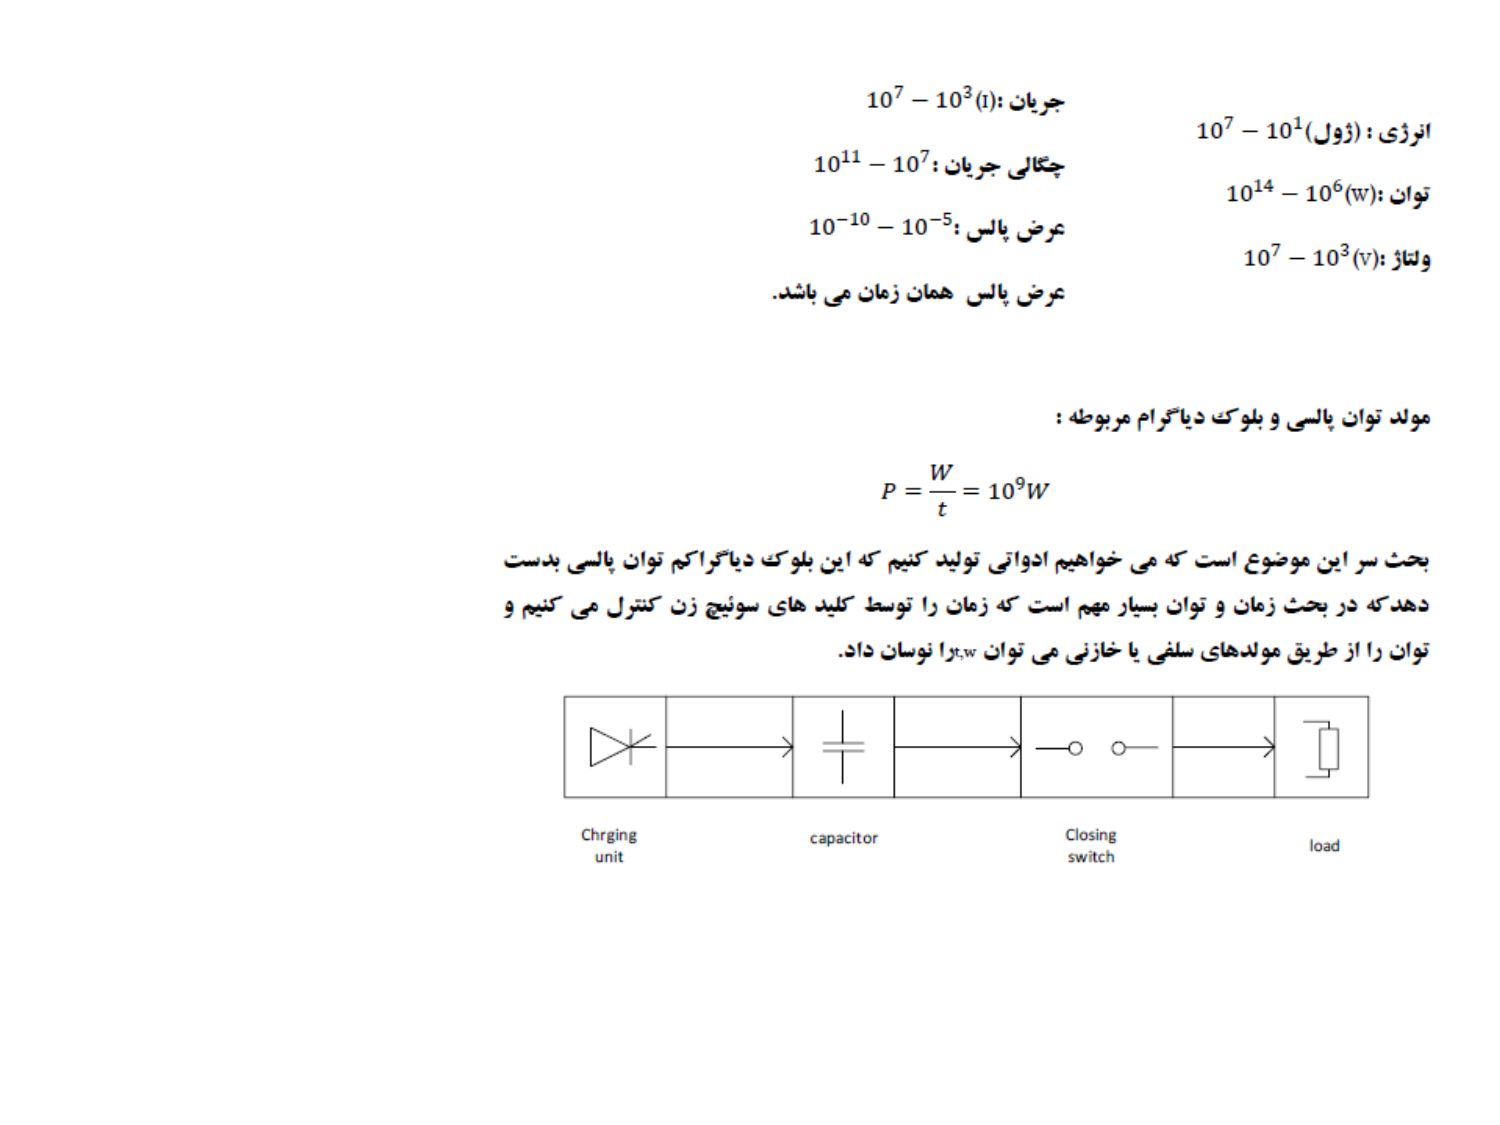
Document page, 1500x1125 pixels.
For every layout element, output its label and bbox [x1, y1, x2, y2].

picture [1151, 101, 1438, 292]
picture [714, 64, 1079, 329]
picture [484, 385, 1438, 889]
